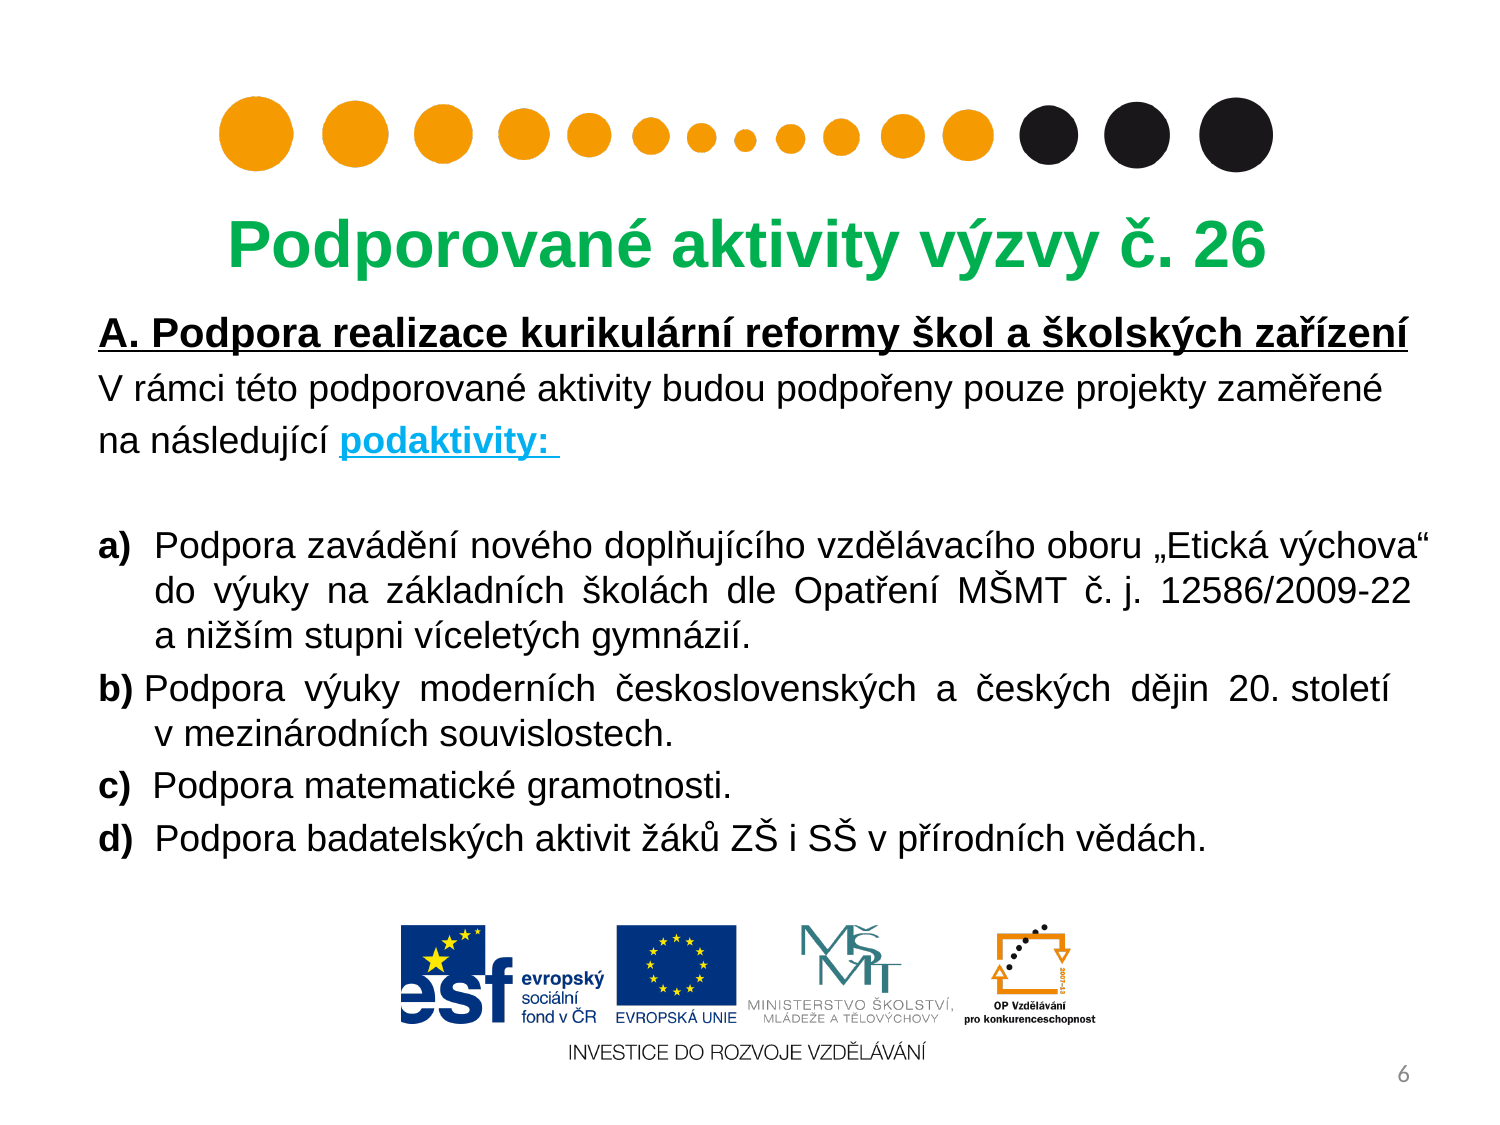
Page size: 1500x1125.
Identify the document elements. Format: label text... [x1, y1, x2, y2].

picture [215, 93, 1275, 176]
title Podporované aktivity výzvy č. 26 [146, 180, 1349, 298]
slide_number 6 [1074, 1042, 1425, 1103]
list A. Podpora realizace kurikulární reformy škol a školských zařízení V rámci této podporované aktivity budou podpořeny pouze projekty zaměřené na následující podaktivity: a) Podpora zavádění nového doplňujícího vzdělávacího oboru „Etická výchova“ do výuky na základních školách dle Opatření MŠMT č. j. 12586/2009-22 a nižším stupni víceletých gymnázií. b) Podpora výuky moderních československých a českých dějin 20. století v mezinárodních souvislostech. c) Podpora matematické gramotnosti. d) Podpora badatelských aktivit žáků ZŠ i SŠ v přírodních vědách. [82, 298, 1445, 923]
picture [399, 923, 1100, 1061]
